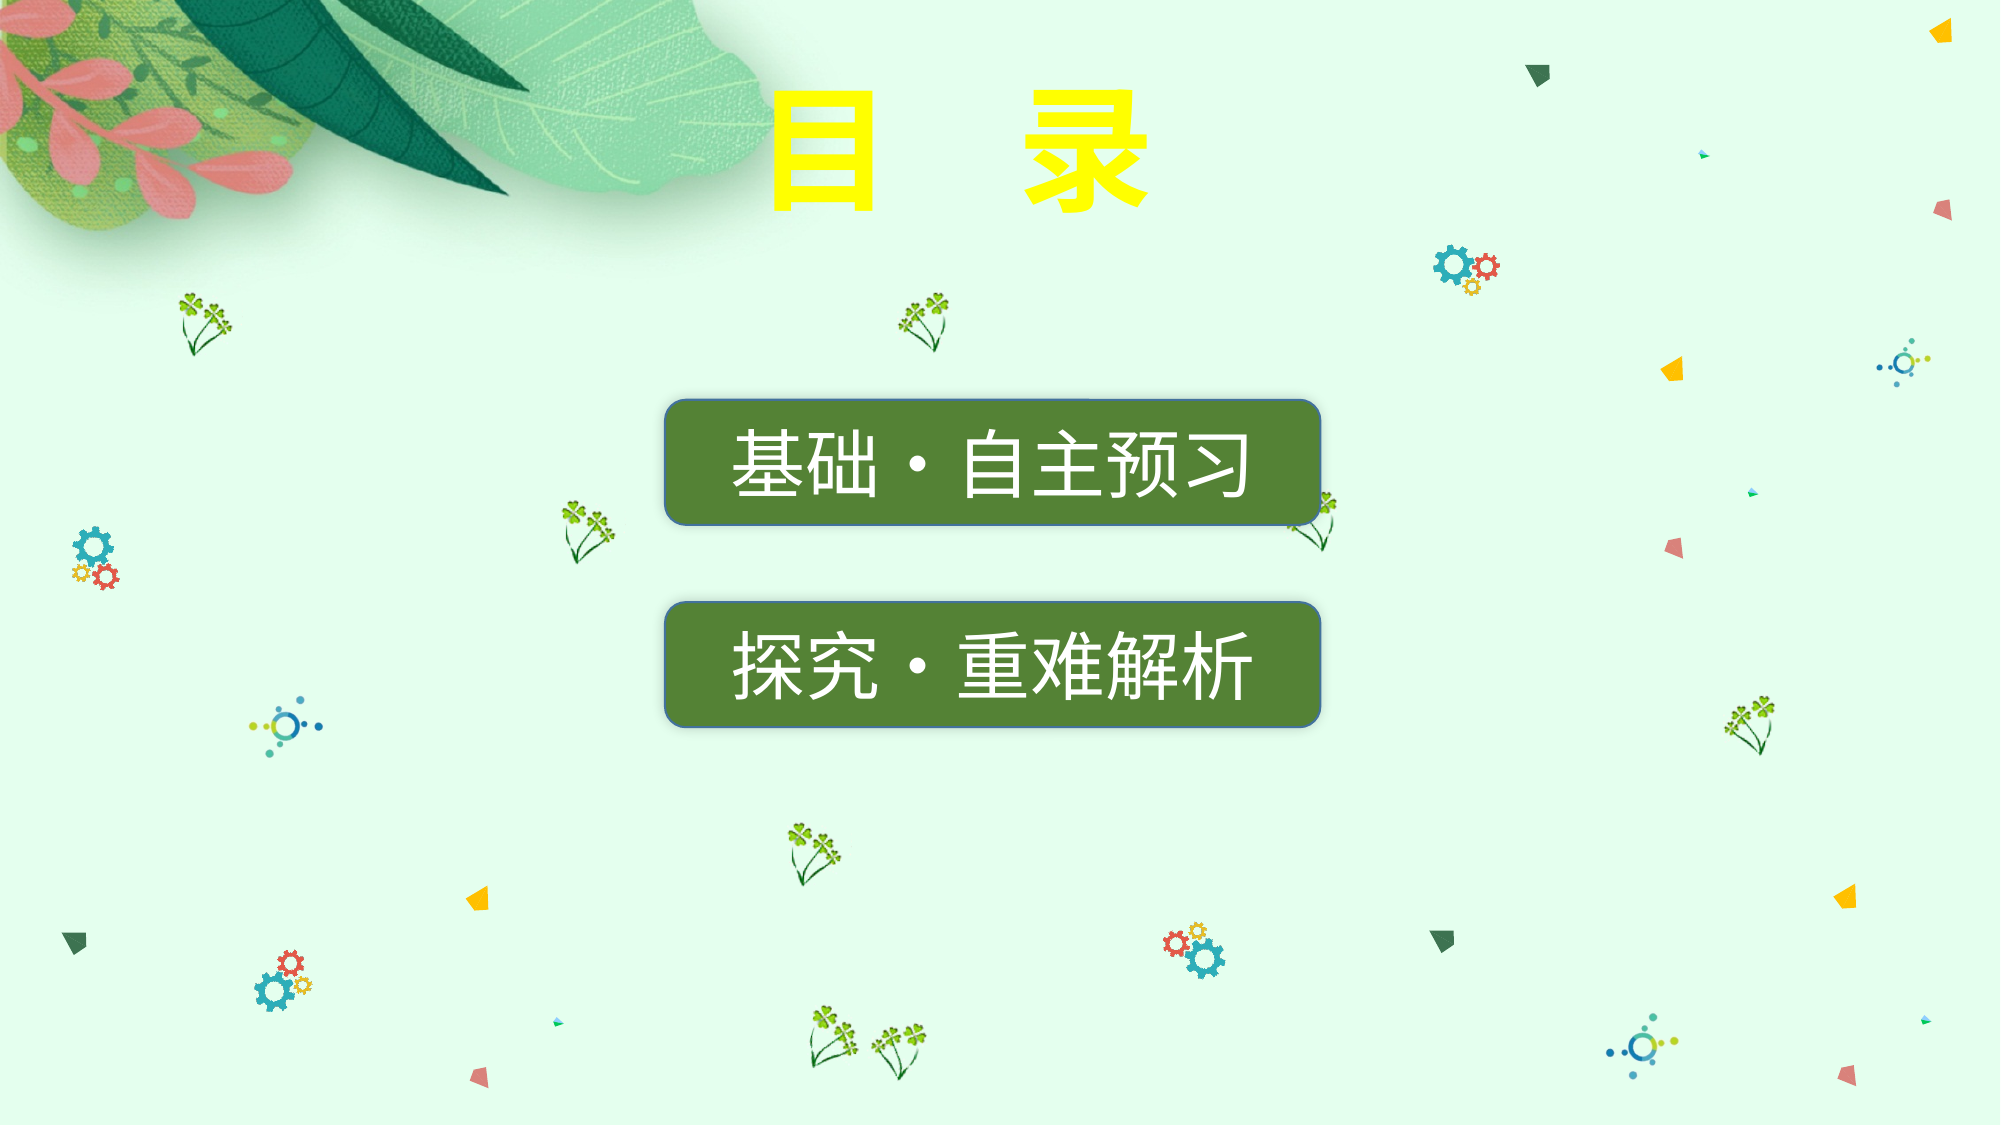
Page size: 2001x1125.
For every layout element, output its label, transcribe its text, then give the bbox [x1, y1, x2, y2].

text_box 探究•重难解析 [663, 601, 1322, 729]
picture [0, 0, 2001, 1125]
text_box 基础•自主预习 [663, 398, 1322, 526]
text_box 目 录 [740, 55, 1171, 236]
